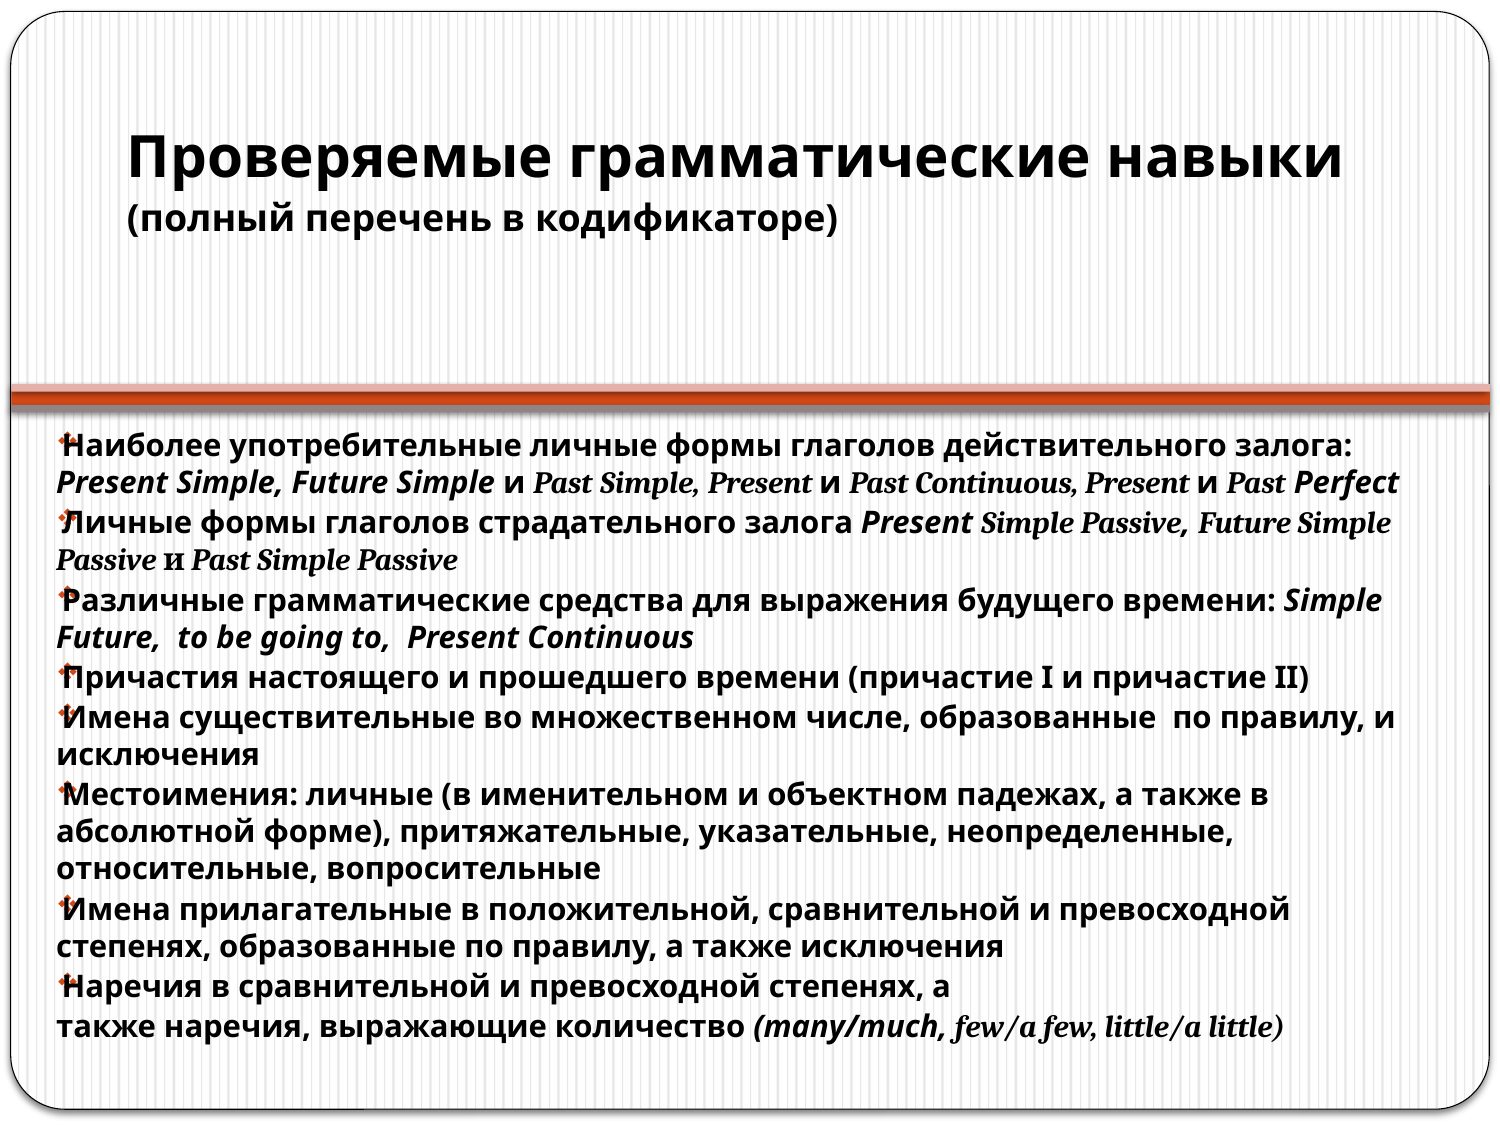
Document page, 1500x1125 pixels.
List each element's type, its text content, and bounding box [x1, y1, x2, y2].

list Наиболее употребительные личные формы глаголов действительного залога: Present Simple, Future Simple и Past Simple, Present и Past Continuous, Present и Past Perfect Личные формы глаголов страдательного залога Present Simple Passive, Future Simple Passive и Past Simple Passive Различные грамматические средства для выражения будущего времени: Simple Future, to be going to, Present Continuous Причастия настоящего и прошедшего времени (причастие I и причастие II) Имена существительные во множественном числе, образованные по правилу, и исключения Местоимения: личные (в именительном и объектном падежах, а также в абсолютной форме), притяжательные, указательные, неопределенные, относительные, вопросительные Имена прилагательные в положительной, сравнительной и превосходной степенях, образованные по правилу, а также исключения Наречия в сравнительной и превосходной степенях, а также наречия, выражающие количество (many/much, few/a few, little/a little) [41, 417, 1447, 1094]
title Проверяемые грамматические навыки (полный перечень в кодификаторе) [112, 30, 1388, 255]
